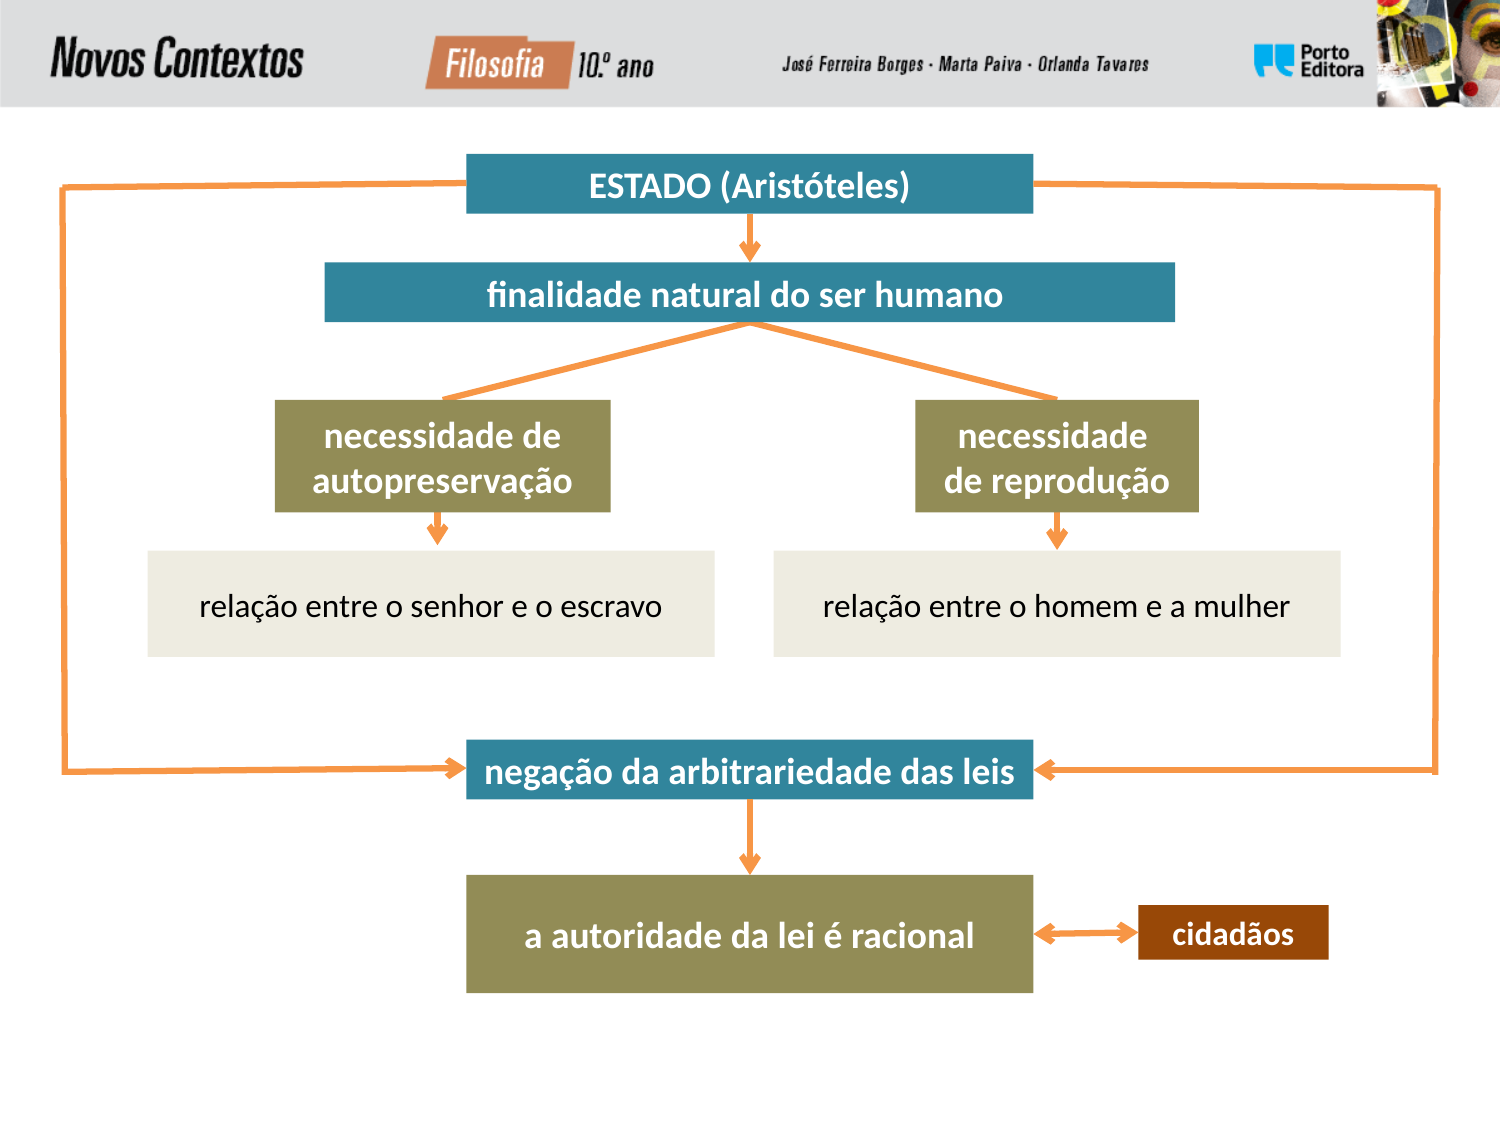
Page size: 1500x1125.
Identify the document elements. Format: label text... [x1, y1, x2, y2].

text_box necessidade de autopreservação [273, 398, 547, 515]
text_box cidadãos [1138, 905, 1329, 960]
text_box relação entre o homem e a mulher [772, 549, 1343, 659]
text_box necessidade de reprodução [952, 398, 1201, 515]
text_box finalidade natural do ser humano [324, 262, 547, 323]
text_box a autoridade da lei é racional [464, 873, 1036, 995]
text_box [1142, 479, 1500, 483]
text_box finalidade natural do ser humano [645, 262, 854, 323]
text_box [557, 207, 636, 516]
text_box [62, 182, 467, 188]
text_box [0, 479, 358, 483]
picture [0, 0, 1500, 153]
text_box finalidade natural do ser humano [952, 262, 1176, 323]
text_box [864, 207, 943, 516]
text_box negação da arbitrariedade das leis [466, 739, 1034, 800]
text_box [1033, 183, 1438, 188]
text_box ESTADO (Aristóteles) [466, 153, 1034, 214]
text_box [62, 767, 467, 773]
text_box relação entre o senhor e o escravo [145, 549, 717, 659]
